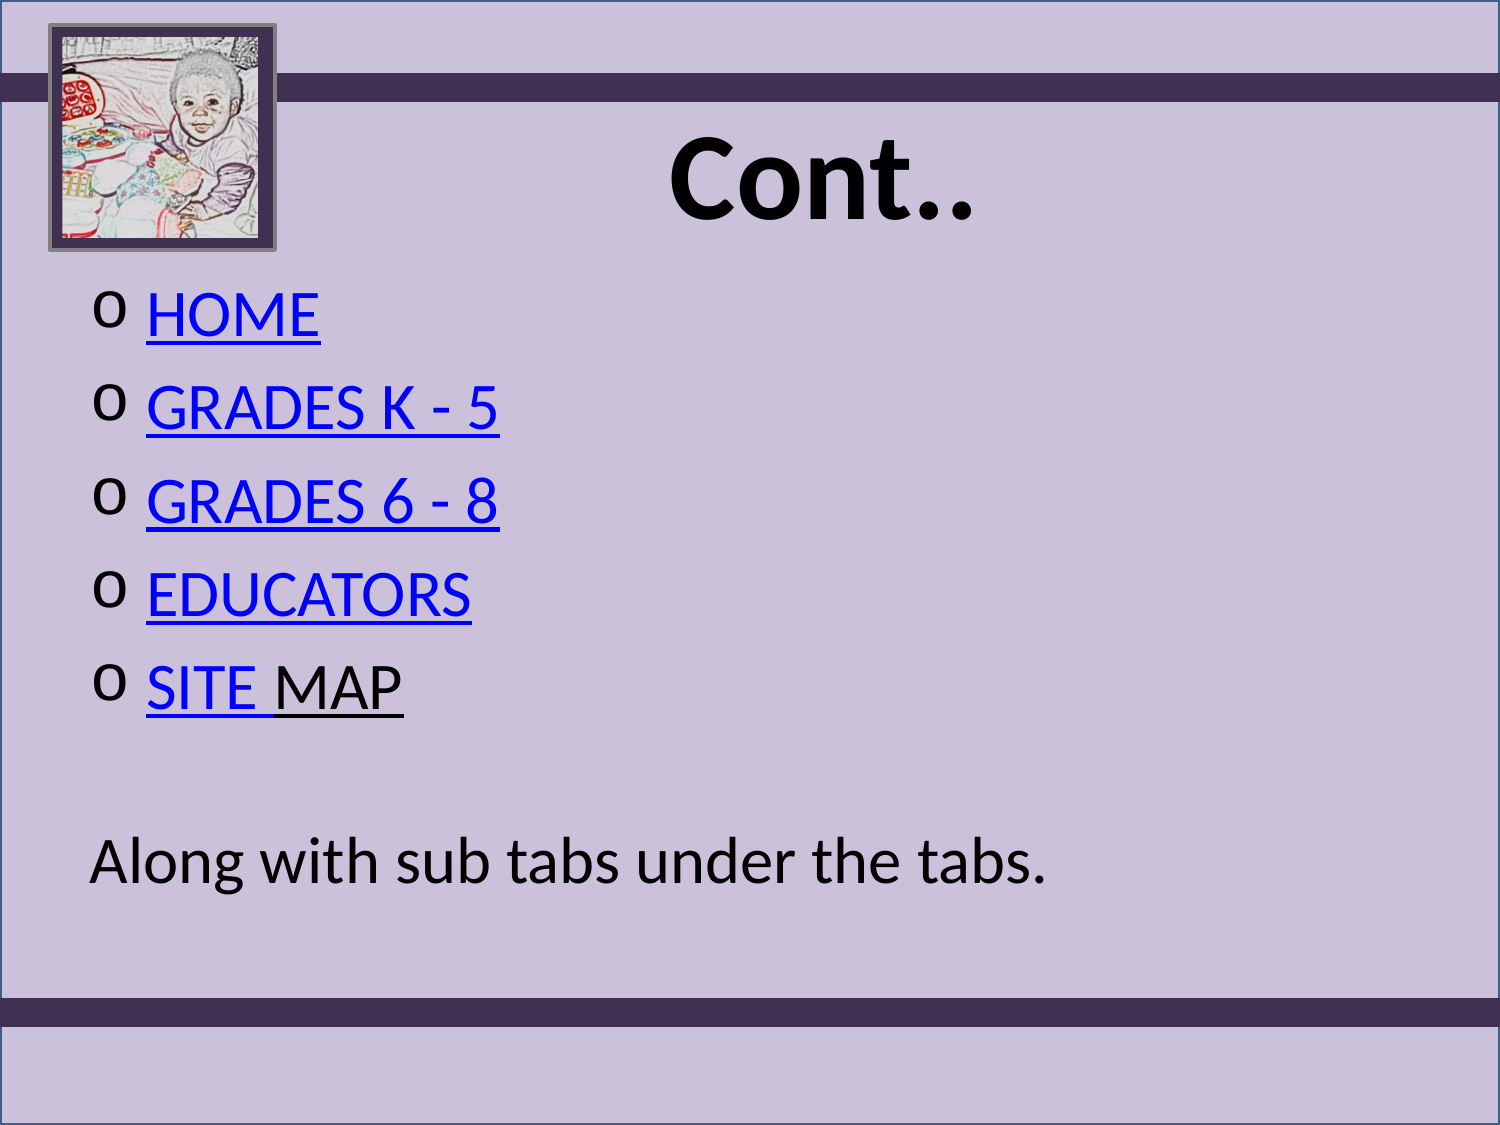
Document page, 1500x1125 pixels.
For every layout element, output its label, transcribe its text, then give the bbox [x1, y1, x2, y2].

title Cont.. [150, 87, 1500, 275]
picture [62, 37, 258, 238]
list HOME GRADES K - 5 GRADES 6 - 8 EDUCATORS SITE MAP Along with sub tabs under the tabs. [75, 262, 1425, 1005]
